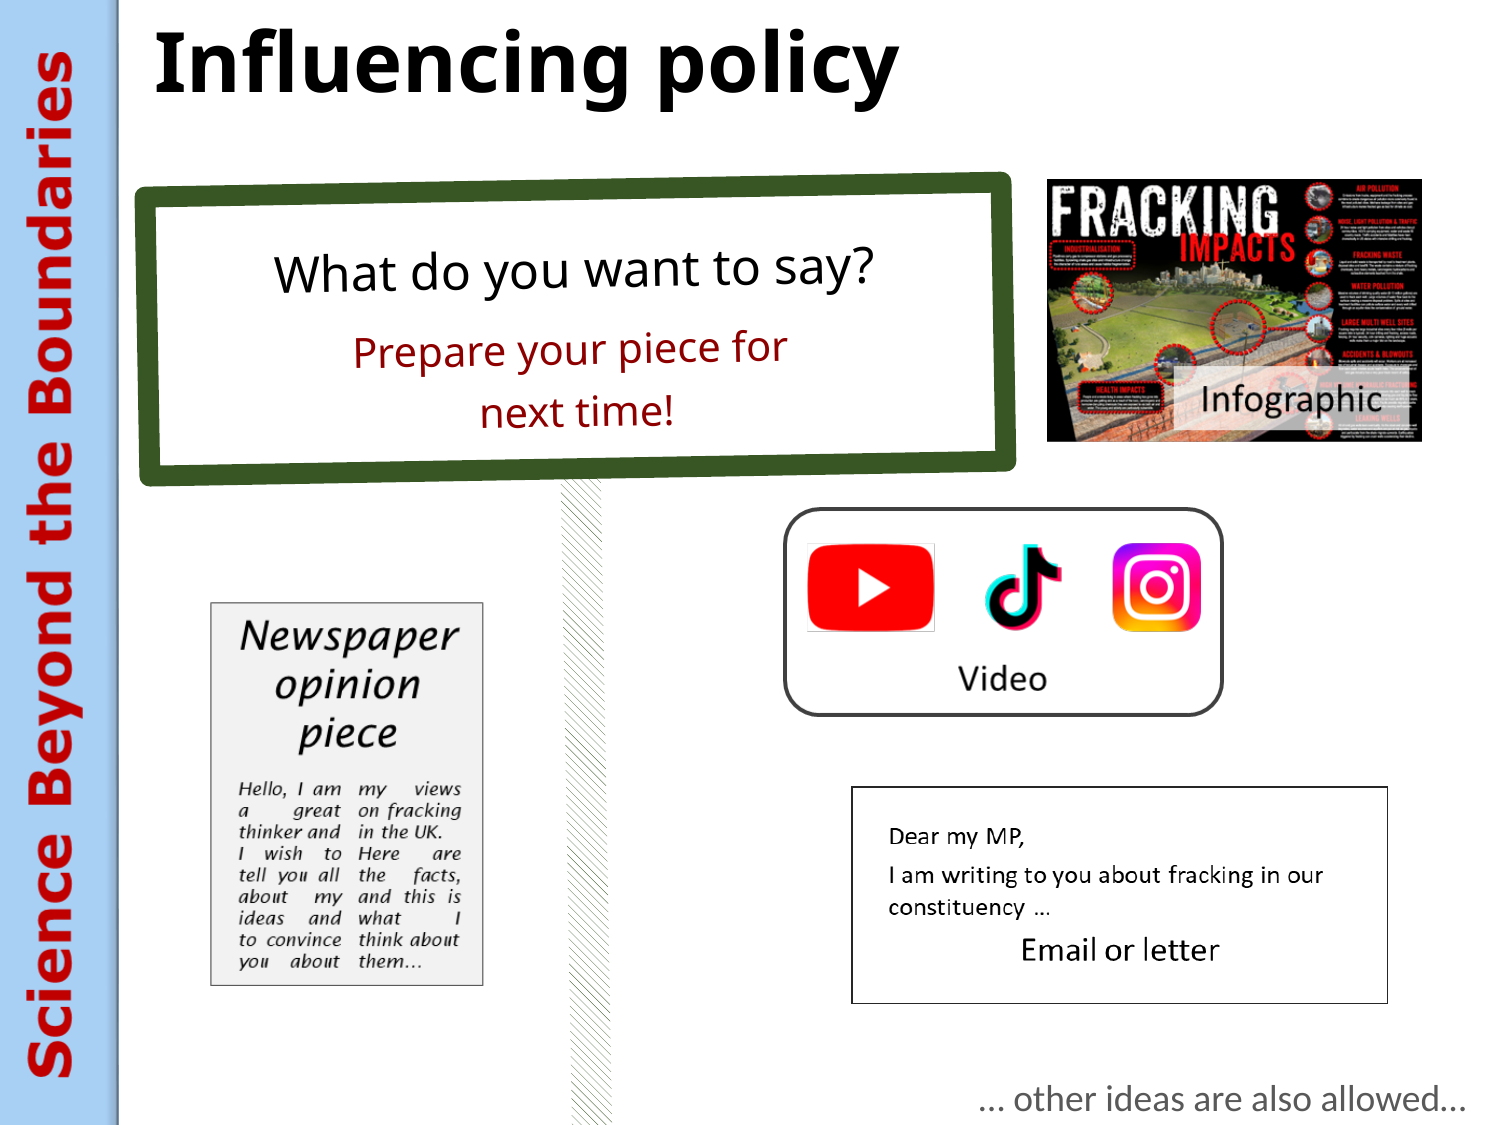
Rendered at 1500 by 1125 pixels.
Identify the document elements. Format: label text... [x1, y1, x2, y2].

text_box … other ideas are also allowed… [1004, 1066, 1500, 1125]
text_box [147, 189, 1004, 1125]
picture [851, 786, 1388, 1004]
picture [0, 0, 121, 1125]
picture [1047, 179, 1423, 446]
picture [204, 597, 493, 986]
text_box Influencing policy [139, 1, 1477, 117]
picture [783, 507, 1224, 724]
